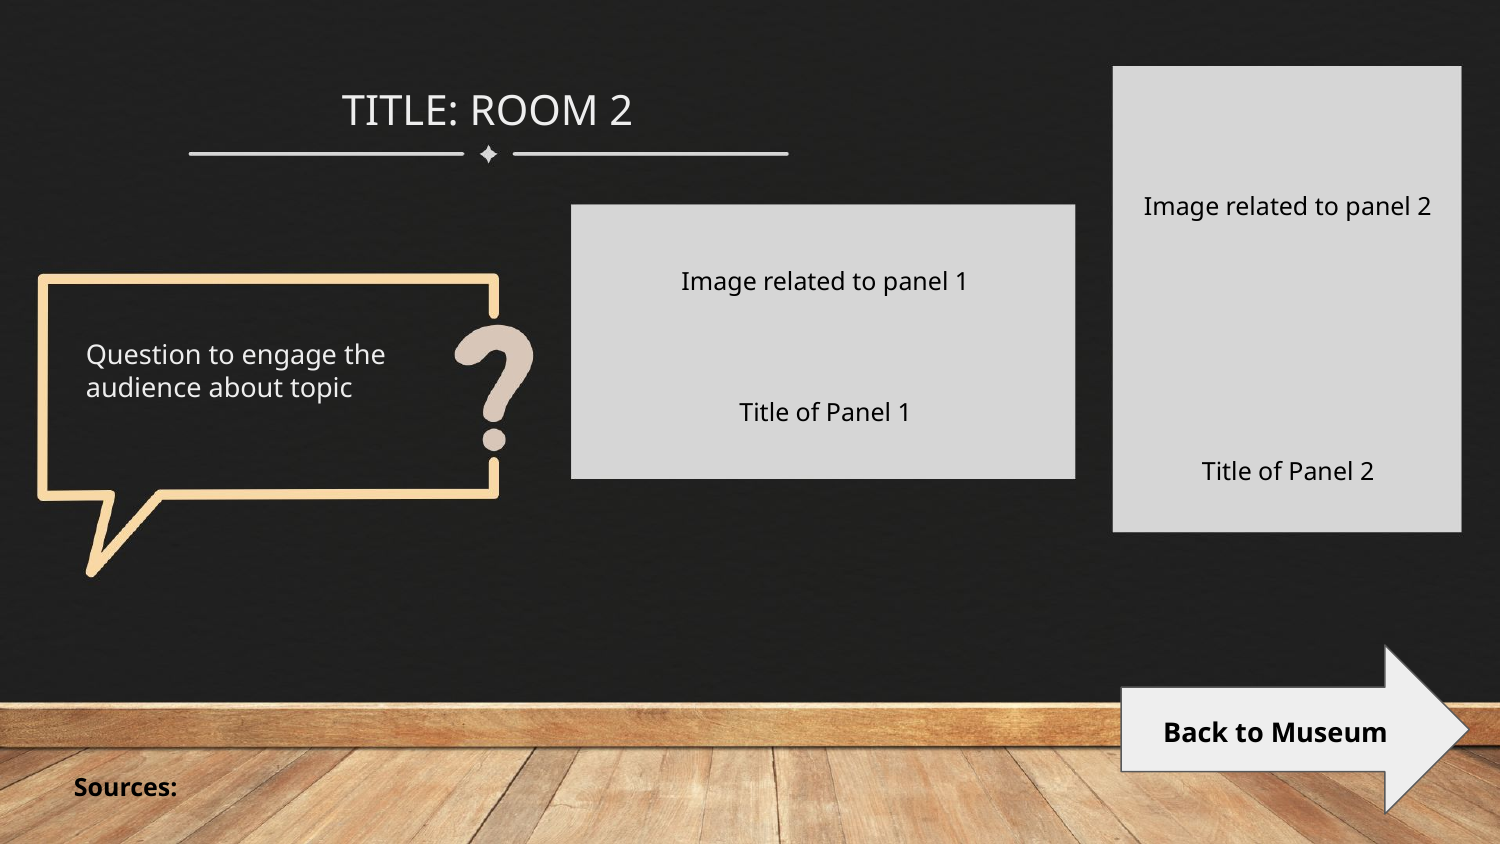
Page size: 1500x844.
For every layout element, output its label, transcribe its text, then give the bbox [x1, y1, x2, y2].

text_box Image related to panel 2 [1121, 175, 1456, 256]
text_box Sources: [58, 756, 689, 822]
text_box [1121, 645, 1470, 815]
text_box Title of Panel 2 [1121, 440, 1456, 521]
text_box Question to engage the audience about topic [70, 322, 446, 464]
text_box [1113, 68, 1462, 529]
text_box Title of Panel 1 [624, 381, 1027, 462]
text_box Image related to panel 1 [624, 250, 1027, 331]
text_box Back to Museum [1148, 700, 1411, 764]
text_box [570, 208, 1072, 479]
text_box TITLE: ROOM 2 [156, 68, 820, 132]
picture [0, 0, 1500, 844]
